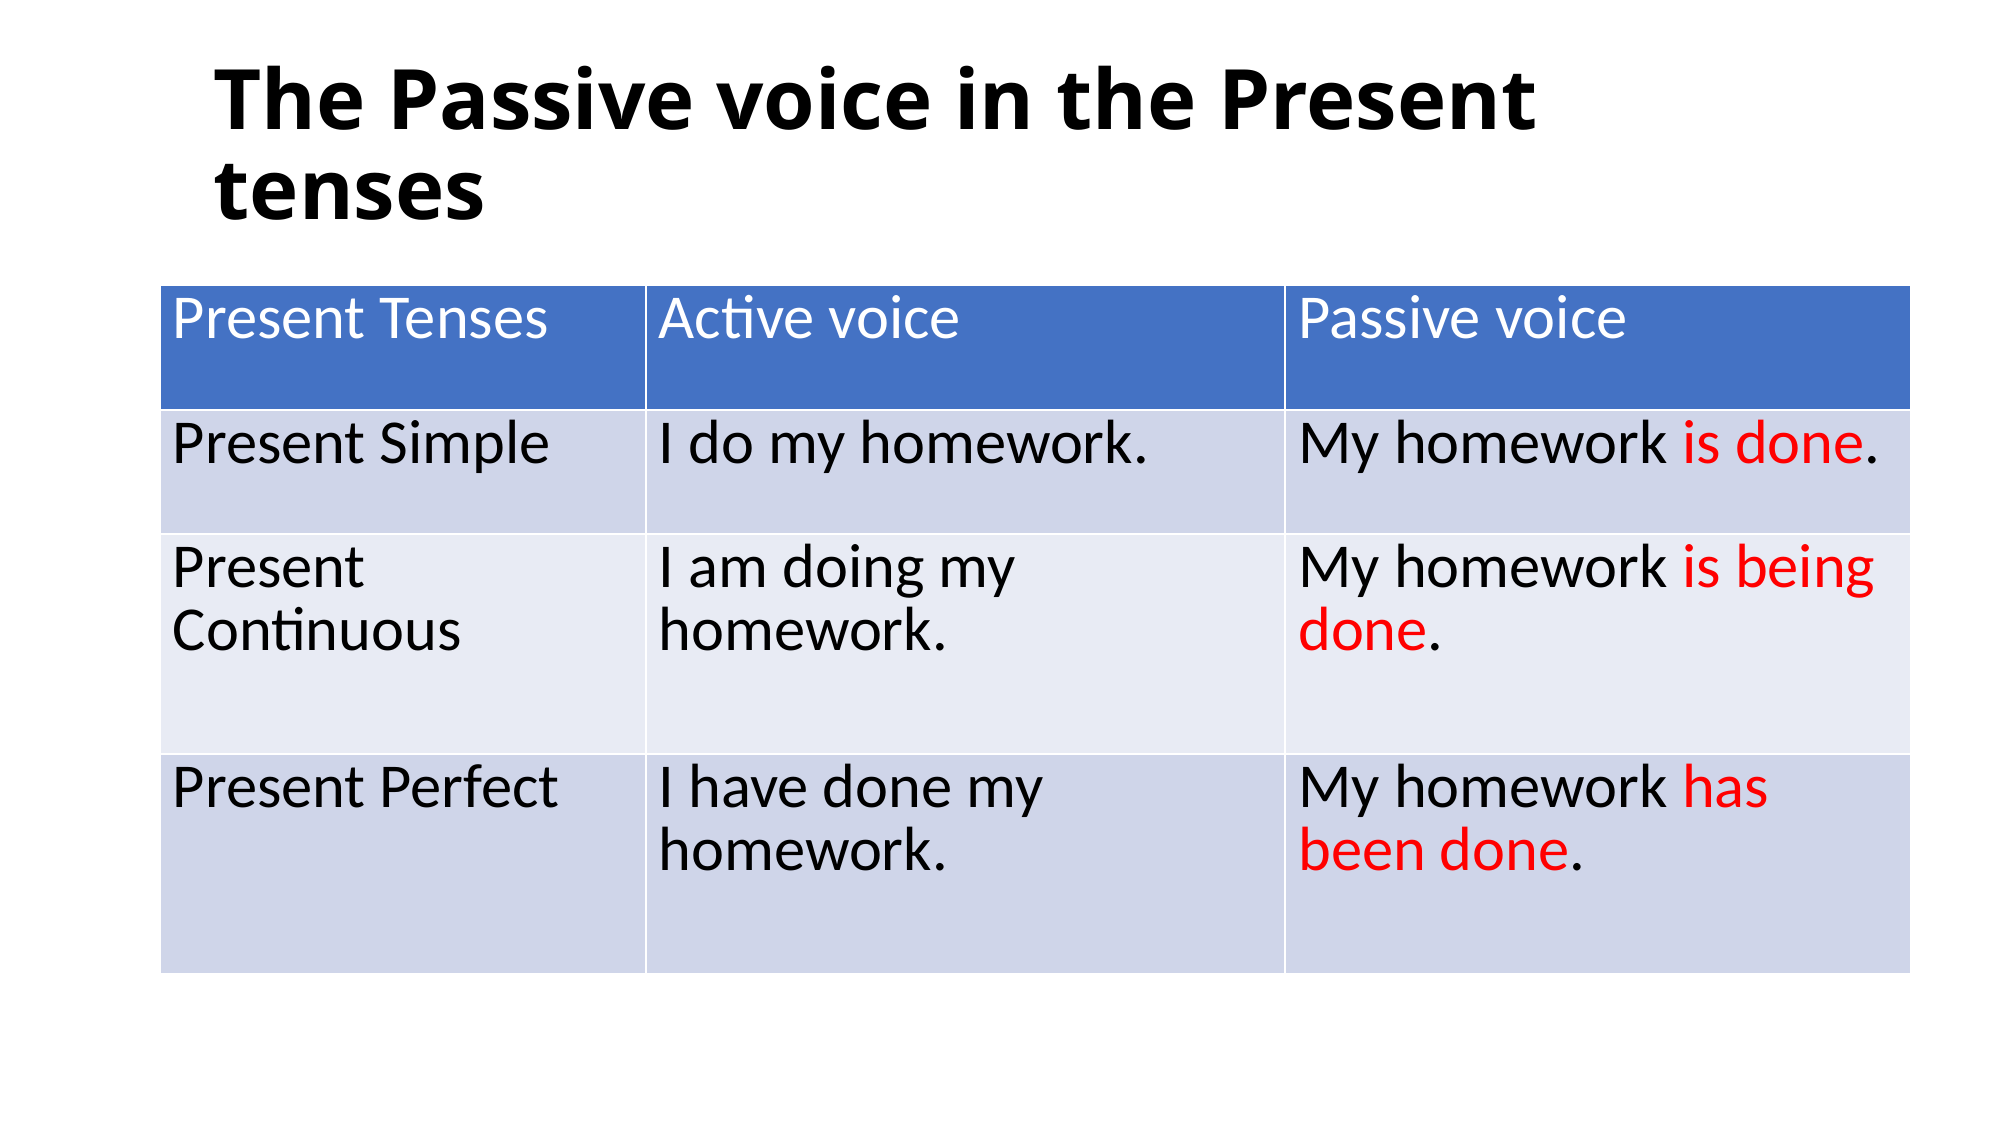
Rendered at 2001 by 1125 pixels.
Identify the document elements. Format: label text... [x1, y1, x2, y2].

table_cell Present Perfect [161, 755, 645, 973]
table_header Active voice [647, 286, 1284, 409]
table_cell I do my homework. [647, 411, 1284, 533]
table_cell My homework is done. [1286, 411, 1910, 533]
table_cell My homework has been done. [1286, 755, 1910, 973]
table_cell I have done my homework. [647, 755, 1284, 973]
title The Passive voice in the Present tenses [198, 23, 1815, 245]
table_cell Present Continuous [161, 535, 645, 753]
table_cell I am doing my homework. [647, 535, 1284, 753]
table_header Passive voice [1286, 286, 1910, 409]
table_cell Present Simple [161, 411, 645, 533]
table_cell My homework is being done. [1286, 535, 1910, 753]
table_header Present Tenses [161, 286, 645, 409]
